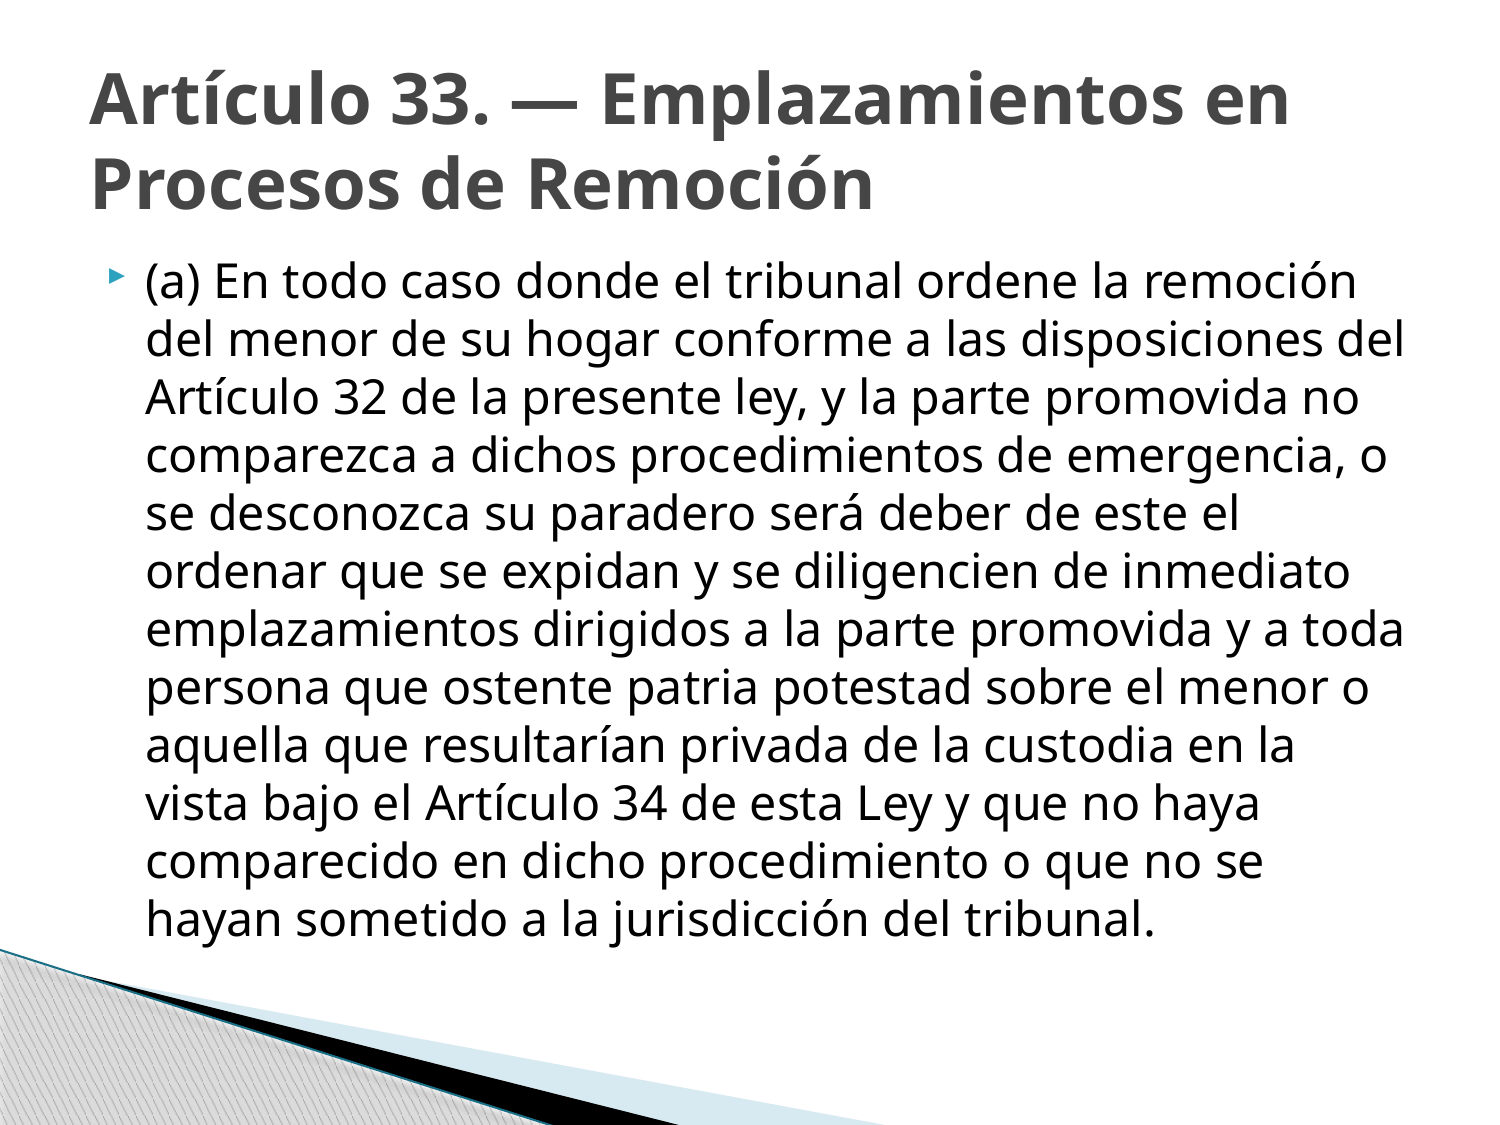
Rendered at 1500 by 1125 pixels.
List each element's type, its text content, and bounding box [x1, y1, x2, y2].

list (a) En todo caso donde el tribunal ordene la remoción del menor de su hogar conforme a las disposiciones del Artículo 32 de la presente ley, y la parte promovida no comparezca a dichos procedimientos de emergencia, o se desconozca su paradero será deber de este el ordenar que se expidan y se diligencien de inmediato emplazamientos dirigidos a la parte promovida y a toda persona que ostente patria potestad sobre el menor o aquella que resultarían privada de la custodia en la vista bajo el Artículo 34 de esta Ley y que no haya comparecido en dicho procedimiento o que no se hayan sometido a la jurisdicción del tribunal. [75, 243, 1425, 986]
title Artículo 33. — Emplazamientos en Procesos de Remoción [75, 45, 1425, 233]
